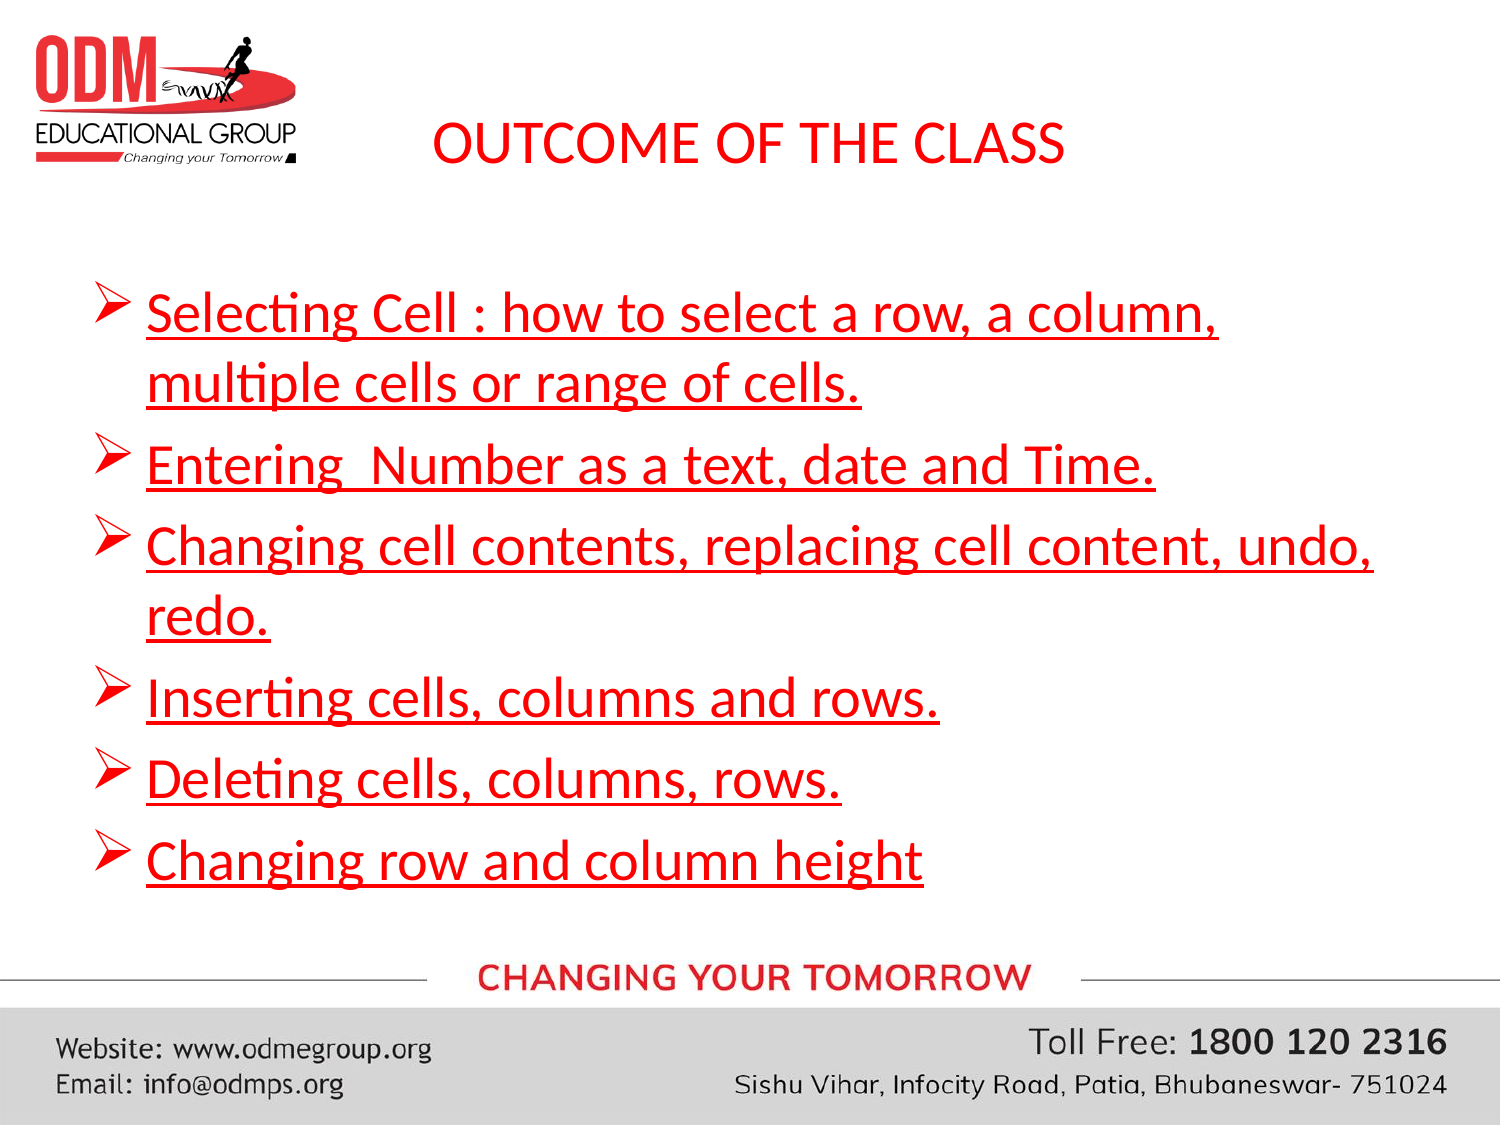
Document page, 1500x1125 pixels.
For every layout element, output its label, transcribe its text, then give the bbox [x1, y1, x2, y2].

picture [0, 900, 1500, 1125]
title OUTCOME OF THE CLASS [75, 45, 1425, 233]
list Selecting Cell : how to select a row, a column, multiple cells or range of cells. Entering Number as a text, date and Time. Changing cell contents, replacing cell content, undo, redo. Inserting cells, columns and rows. Deleting cells, columns, rows. Changing row and column height [75, 267, 1425, 1010]
picture [36, 35, 296, 164]
